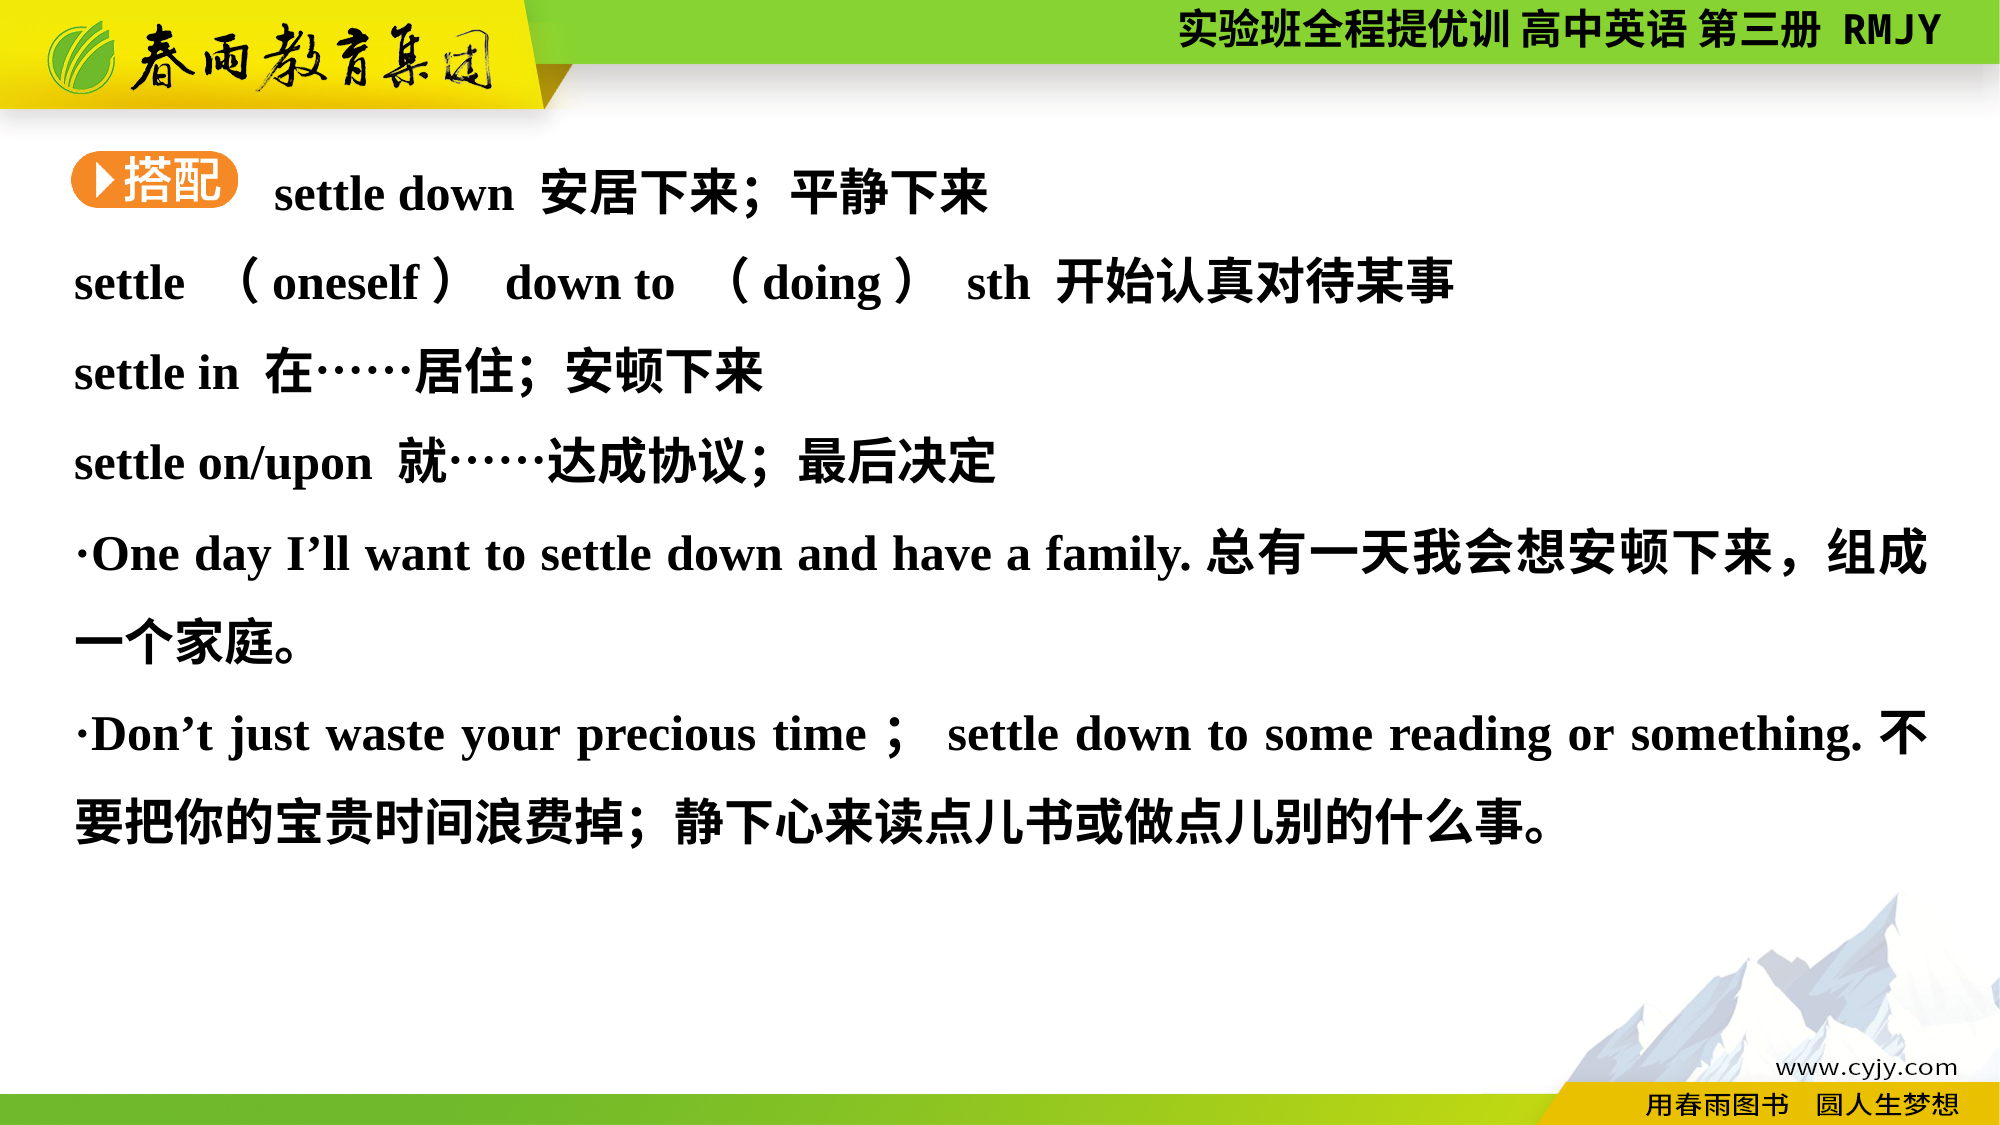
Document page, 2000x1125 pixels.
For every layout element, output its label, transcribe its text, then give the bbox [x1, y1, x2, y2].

list settle down 安居下来；平静下来 settle （oneself） down to （doing） sth 开始认真对待某事 settle in 在……居住；安顿下来 settle on/upon 就……达成协议；最后决定 ·One day I’ll want to settle down and have a family.总有一天我会想安顿下来，组成一个家庭。 ·Don’t just waste your precious time；settle down to some reading or something.不要把你的宝贵时间浪费掉；静下心来读点儿书或做点儿别的什么事。 [59, 122, 1944, 865]
picture [0, 0, 2000, 1125]
